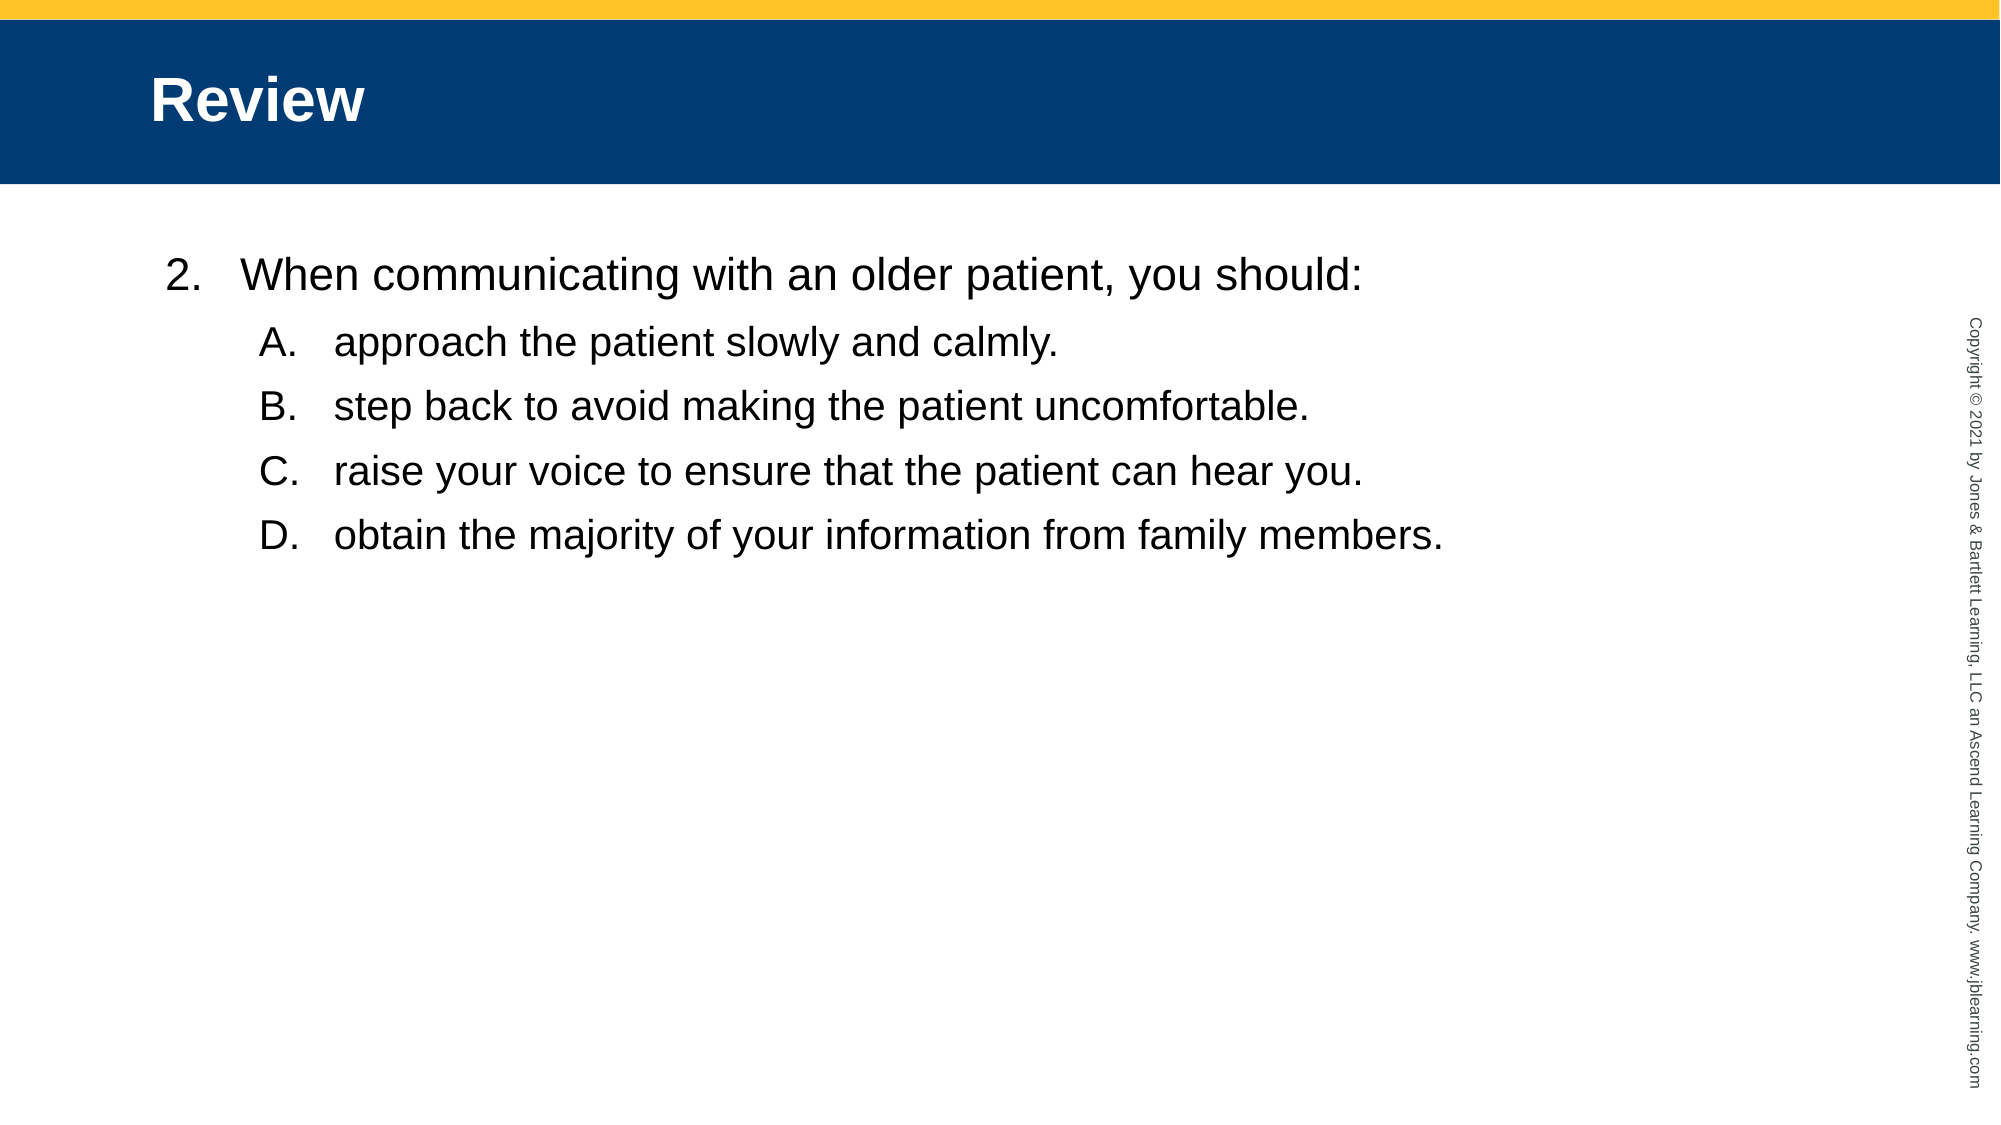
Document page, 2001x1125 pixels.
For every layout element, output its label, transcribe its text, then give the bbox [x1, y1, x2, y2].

list When communicating with an older patient, you should: approach the patient slowly and calmly. step back to avoid making the patient uncomfortable. raise your voice to ensure that the patient can hear you. obtain the majority of your information from family members. [150, 237, 1850, 1025]
title Review [0, 19, 2000, 185]
